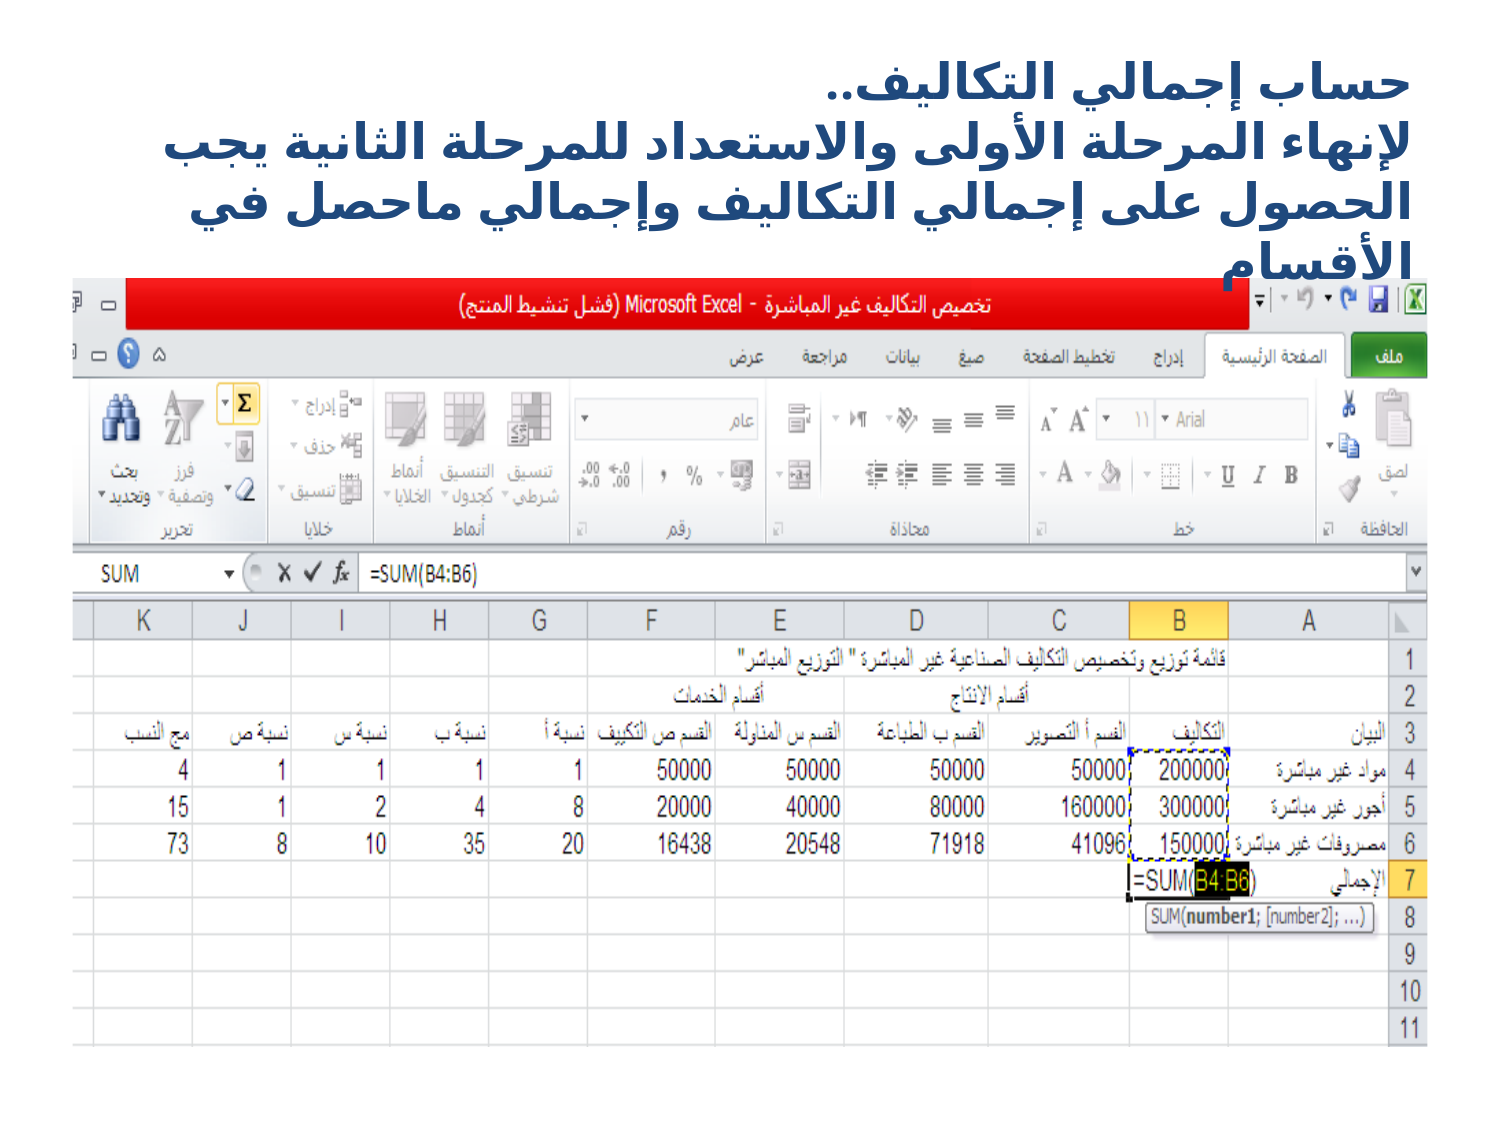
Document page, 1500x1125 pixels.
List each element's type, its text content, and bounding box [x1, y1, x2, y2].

text_box حساب إجمالي التكاليف.. لإنهاء المرحلة الأولى والاستعداد للمرحلة الثانية يجب الحصول على إجمالي التكاليف وإجمالي ماحصل في الأقسام [72, 42, 1429, 279]
picture [72, 278, 1428, 1047]
